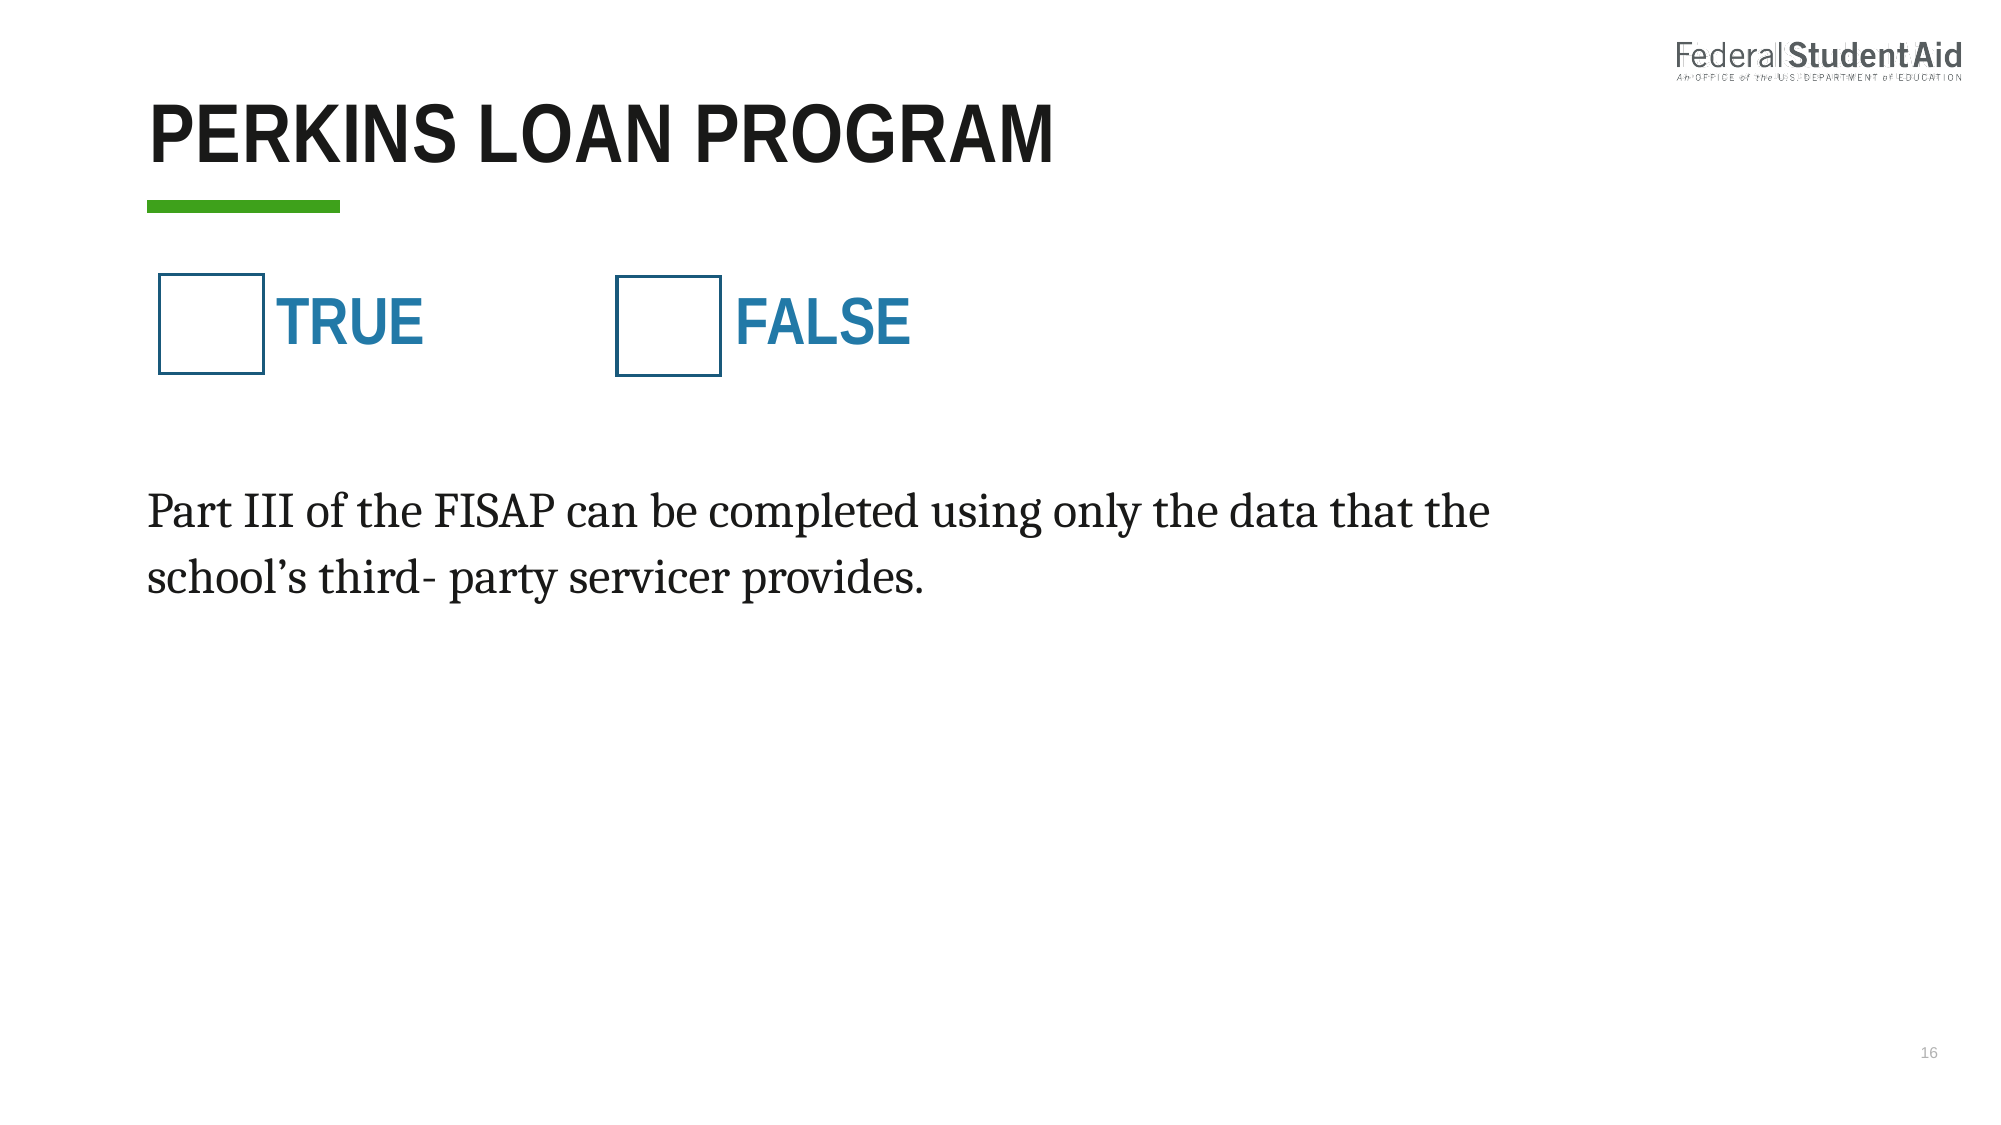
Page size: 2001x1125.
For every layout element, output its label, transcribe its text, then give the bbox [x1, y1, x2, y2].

slide_number 16 [1920, 1042, 1986, 1094]
title Perkins loan program [149, 57, 1606, 189]
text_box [159, 274, 721, 376]
list Part III of the FISAP can be completed using only the data that the school’s third- party servicer provides. [147, 463, 1606, 878]
list True false [149, 287, 932, 387]
picture [1651, 16, 1986, 106]
